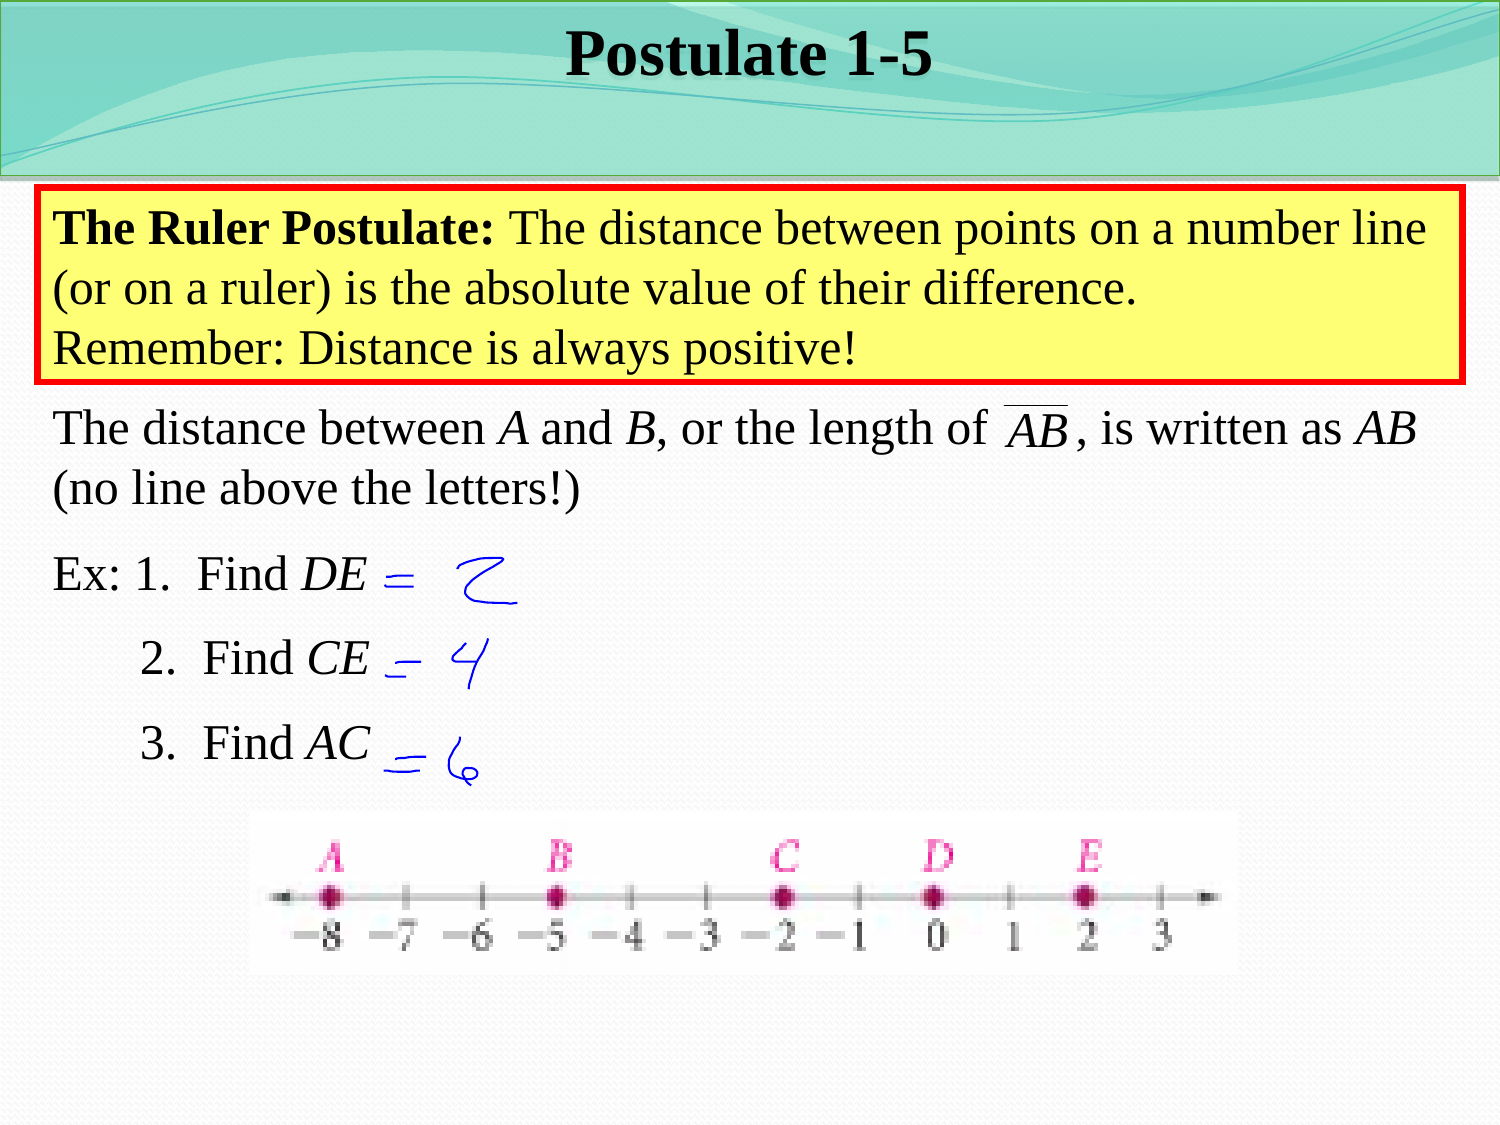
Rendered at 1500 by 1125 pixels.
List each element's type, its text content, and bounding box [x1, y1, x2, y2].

text_box The distance between A and B, or the length of , is written as AB (no line above the letters!) Ex: 1. Find DE 2. Find CE 3. Find AC [37, 387, 1463, 778]
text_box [383, 557, 518, 786]
text_box The Ruler Postulate: The distance between points on a number line (or on a ruler) is the absolute value of their difference. Remember: Distance is always positive! [37, 187, 1463, 383]
picture [249, 812, 1238, 976]
text_box Postulate 1-5 [0, 1, 1500, 176]
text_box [992, 400, 1079, 464]
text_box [518, 559, 523, 778]
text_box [999, 399, 1074, 453]
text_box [376, 558, 383, 778]
